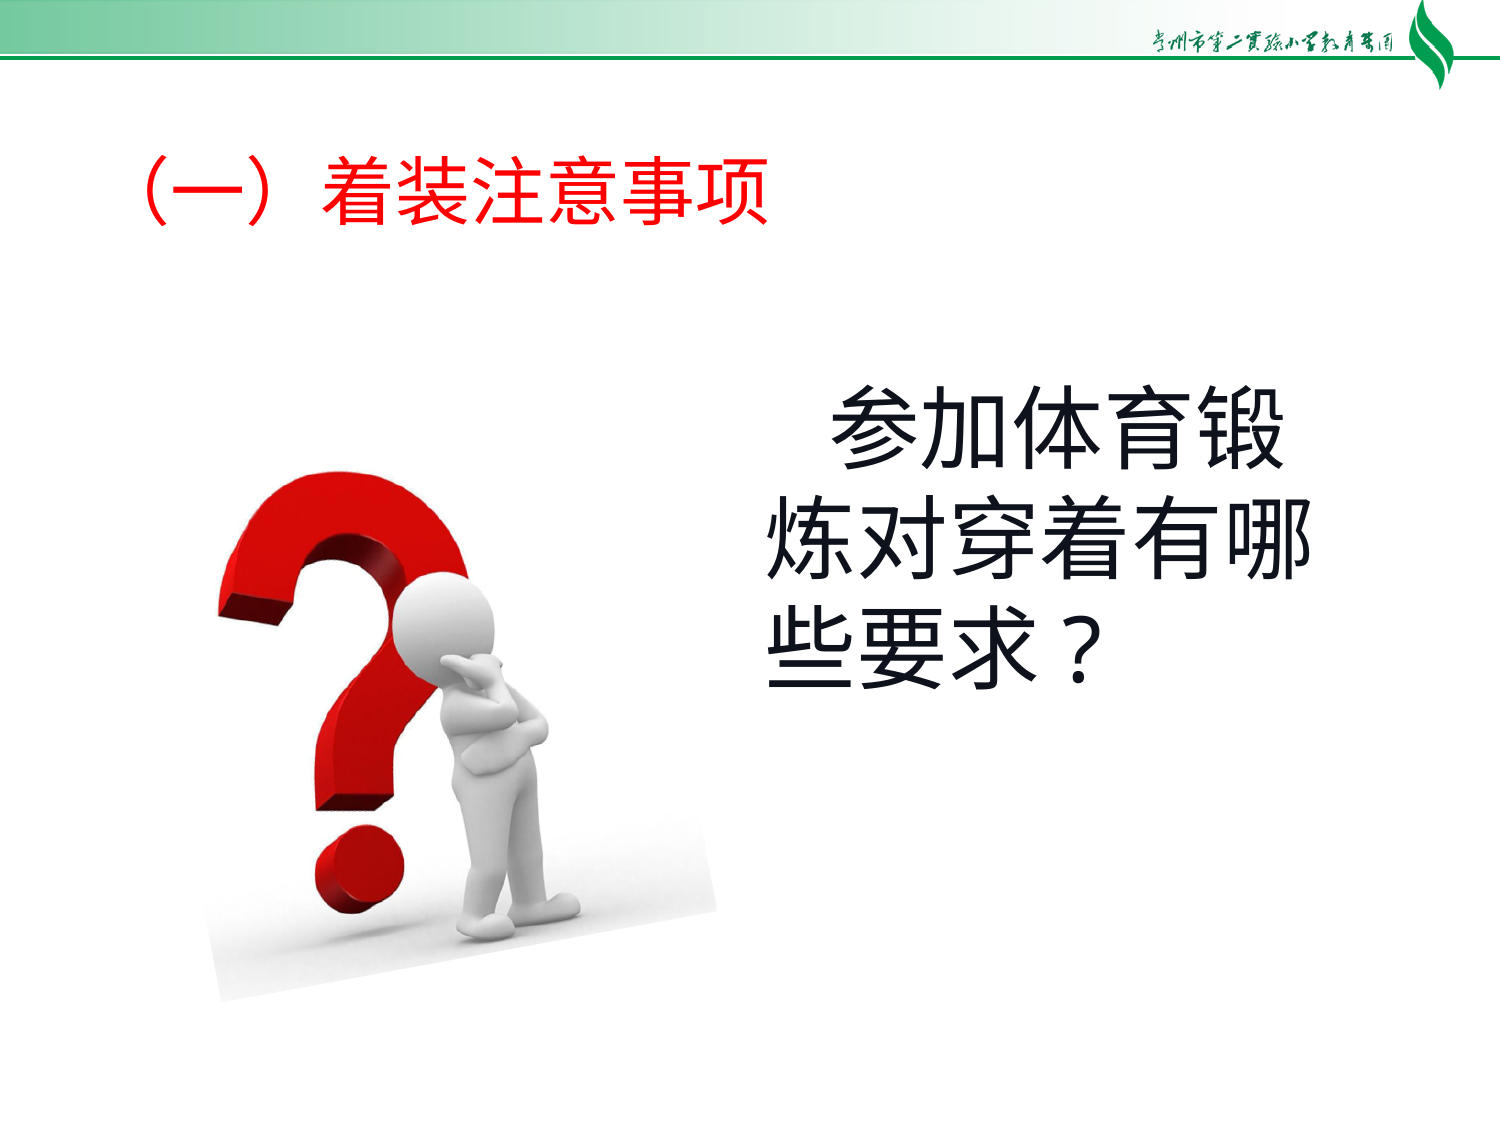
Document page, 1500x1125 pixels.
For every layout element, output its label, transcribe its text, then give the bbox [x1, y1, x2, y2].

text_box 参加体育锻炼对穿着有哪些要求? [750, 363, 1365, 708]
picture [0, 0, 1500, 1125]
text_box （一）着装注意事项 [80, 137, 786, 242]
